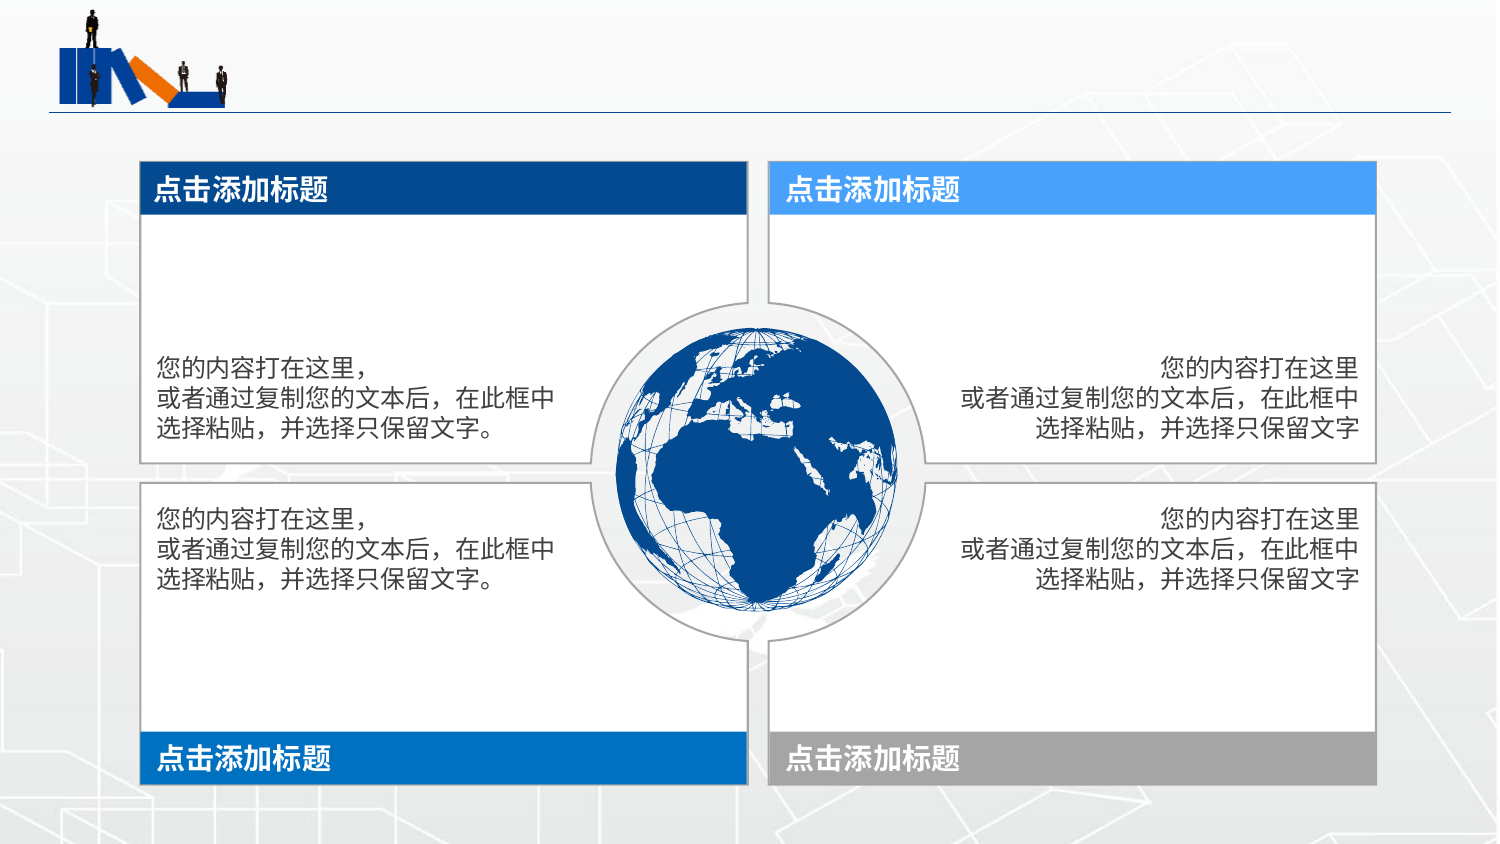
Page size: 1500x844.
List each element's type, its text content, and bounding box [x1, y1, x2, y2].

text_box 点击添加标题 [769, 161, 1376, 215]
picture [0, 0, 1500, 844]
text_box 您的内容打在这里， 或者通过复制您的文本后，在此框中 选择粘贴，并选择只保留文字。 [140, 482, 748, 785]
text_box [615, 327, 898, 612]
text_box 您的内容打在这里， 或者通过复制您的文本后，在此框中 选择粘贴，并选择只保留文字。 [140, 161, 748, 464]
text_box 您的内容打在这里 或者通过复制您的文本后，在此框中 选择粘贴，并选择只保留文字 [768, 161, 1376, 464]
text_box 点击添加标题 [140, 161, 747, 215]
text_box 点击添加标题 [769, 731, 1376, 785]
text_box 您的内容打在这里 或者通过复制您的文本后，在此框中 选择粘贴，并选择只保留文字 [768, 482, 1376, 785]
text_box 点击添加标题 [140, 731, 747, 785]
